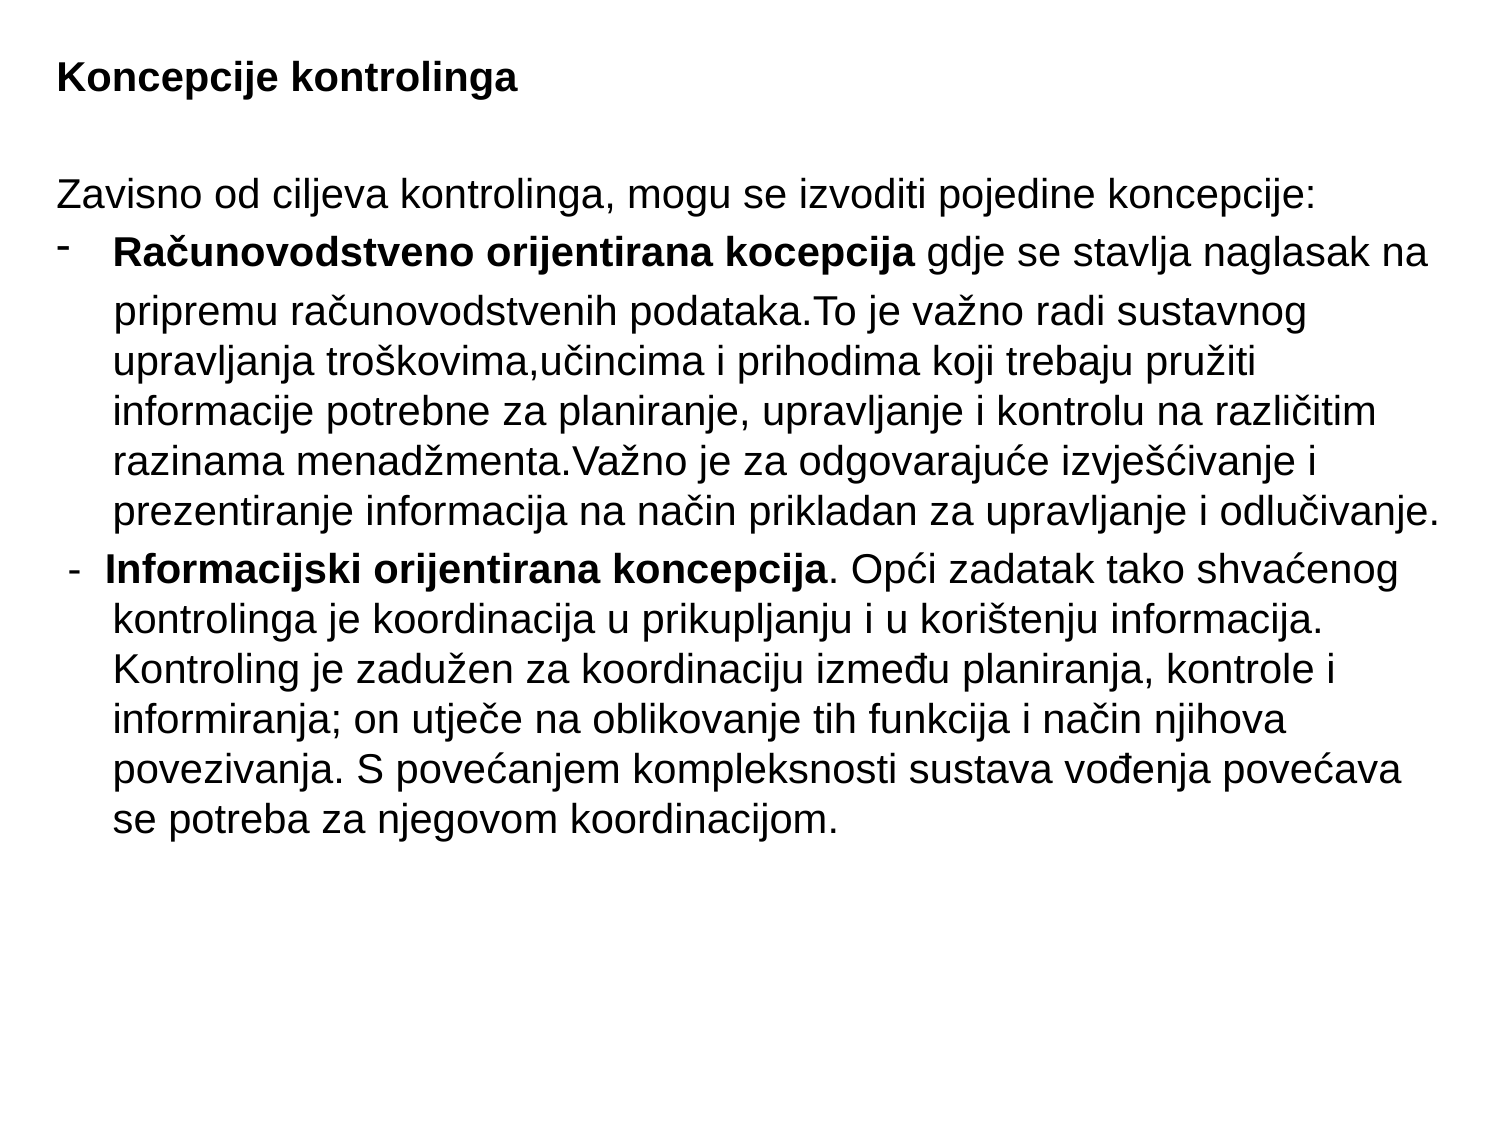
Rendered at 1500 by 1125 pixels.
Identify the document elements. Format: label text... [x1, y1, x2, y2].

list Koncepcije kontrolinga Zavisno od ciljeva kontrolinga, mogu se izvoditi pojedine koncepcije: Računovodstveno orijentirana kocepcija gdje se stavlja naglasak na pripremu računovodstvenih podataka.To je važno radi sustavnog upravljanja troškovima,učincima i prihodima koji trebaju pružiti informacije potrebne za planiranje, upravljanje i kontrolu na različitim razinama menadžmenta.Važno je za odgovarajuće izvješćivanje i prezentiranje informacija na način prikladan za upravljanje i odlučivanje. - Informacijski orijentirana koncepcija. Opći zadatak tako shvaćenog kontrolinga je koordinacija u prikupljanju i u korištenju informacija. Kontroling je zadužen za koordinaciju između planiranja, kontrole i informiranja; on utječe na oblikovanje tih funkcija i način njihova povezivanja. S povećanjem kompleksnosti sustava vođenja povećava se potreba za njegovom koordinacijom. [40, 42, 1471, 994]
